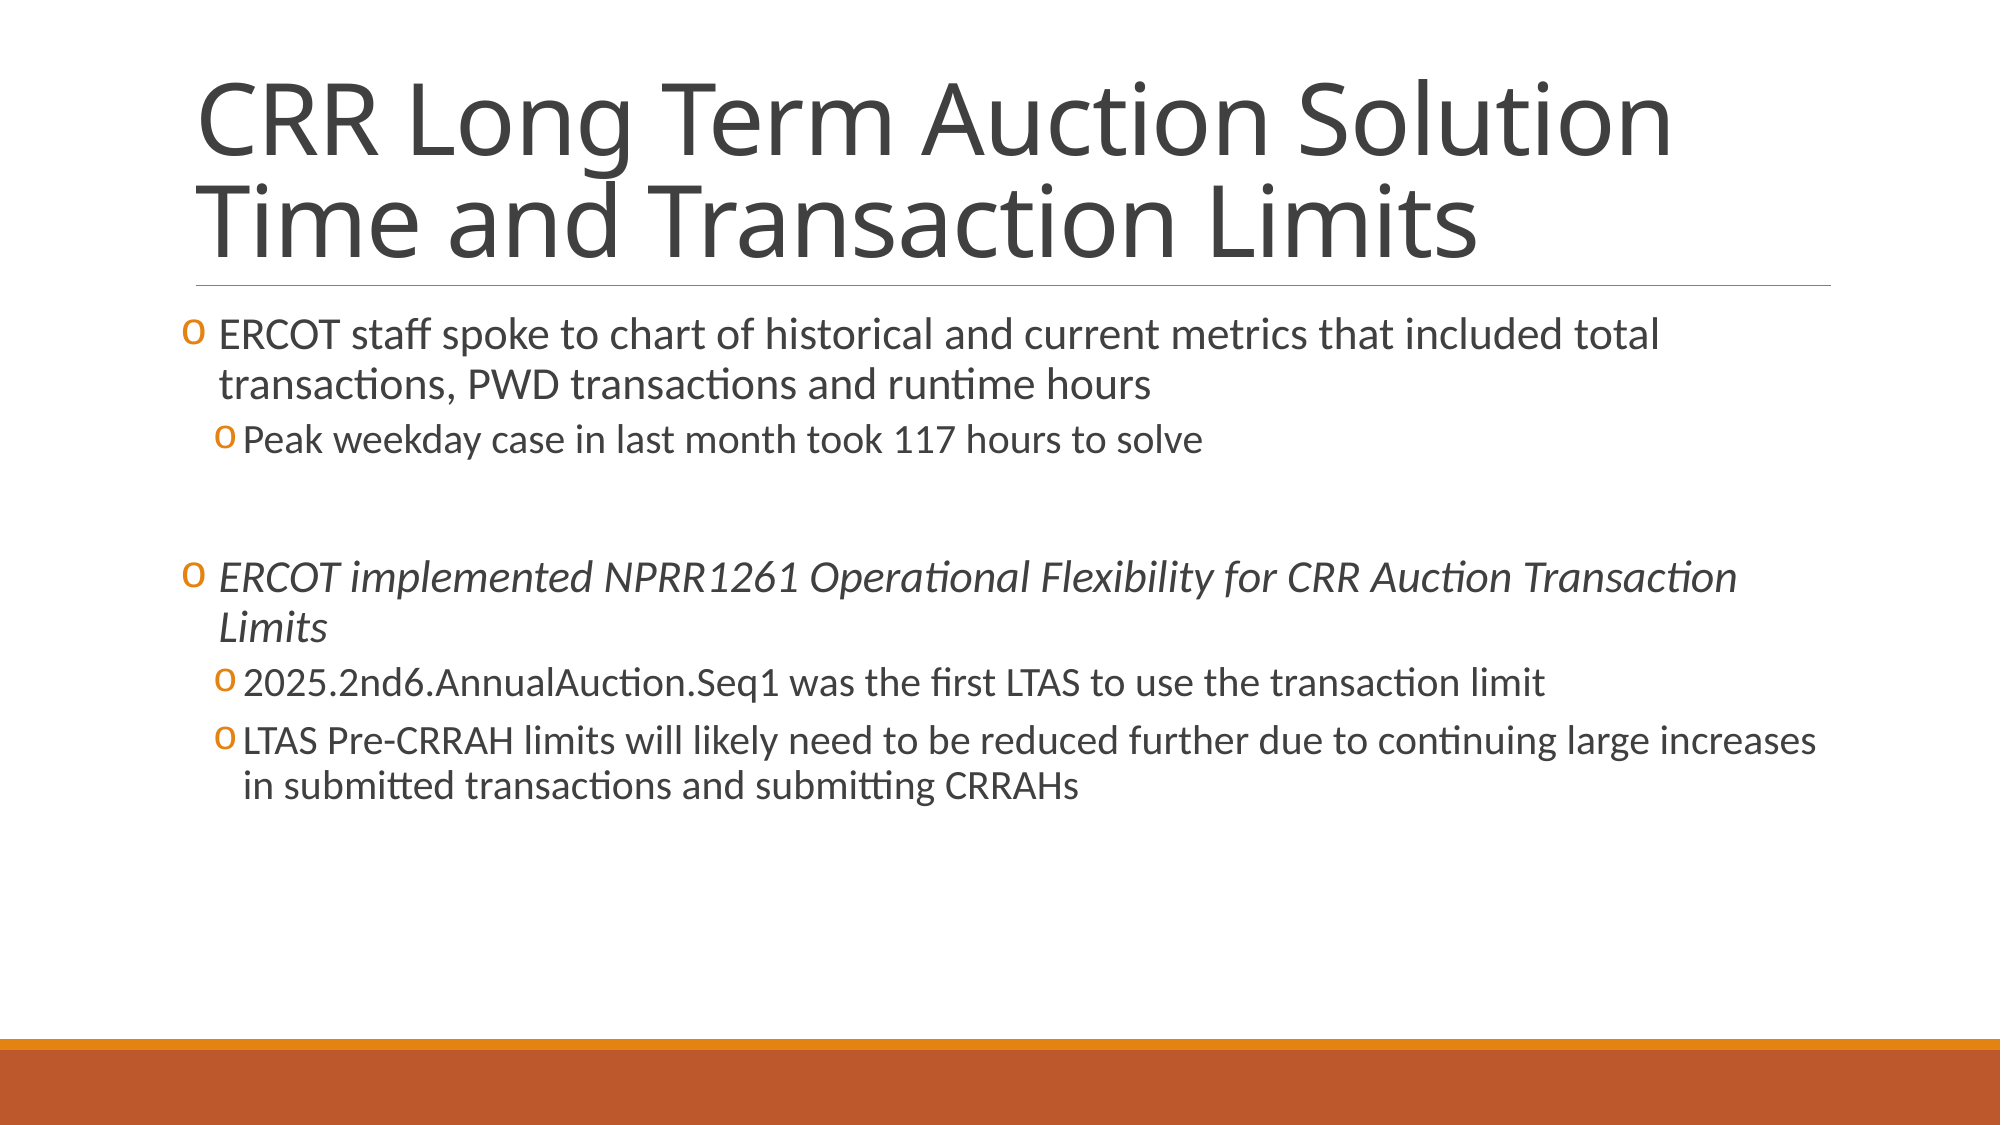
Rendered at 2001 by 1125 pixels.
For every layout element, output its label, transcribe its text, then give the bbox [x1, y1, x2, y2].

title CRR Long Term Auction Solution Time and Transaction Limits [180, 47, 1830, 285]
list ERCOT staff spoke to chart of historical and current metrics that included total transactions, PWD transactions and runtime hours Peak weekday case in last month took 117 hours to solve ERCOT implemented NPRR1261 Operational Flexibility for CRR Auction Transaction Limits 2025.2nd6.AnnualAuction.Seq1 was the first LTAS to use the transaction limit LTAS Pre-CRRAH limits will likely need to be reduced further due to continuing large increases in submitted transactions and submitting CRRAHs [180, 302, 1830, 1037]
